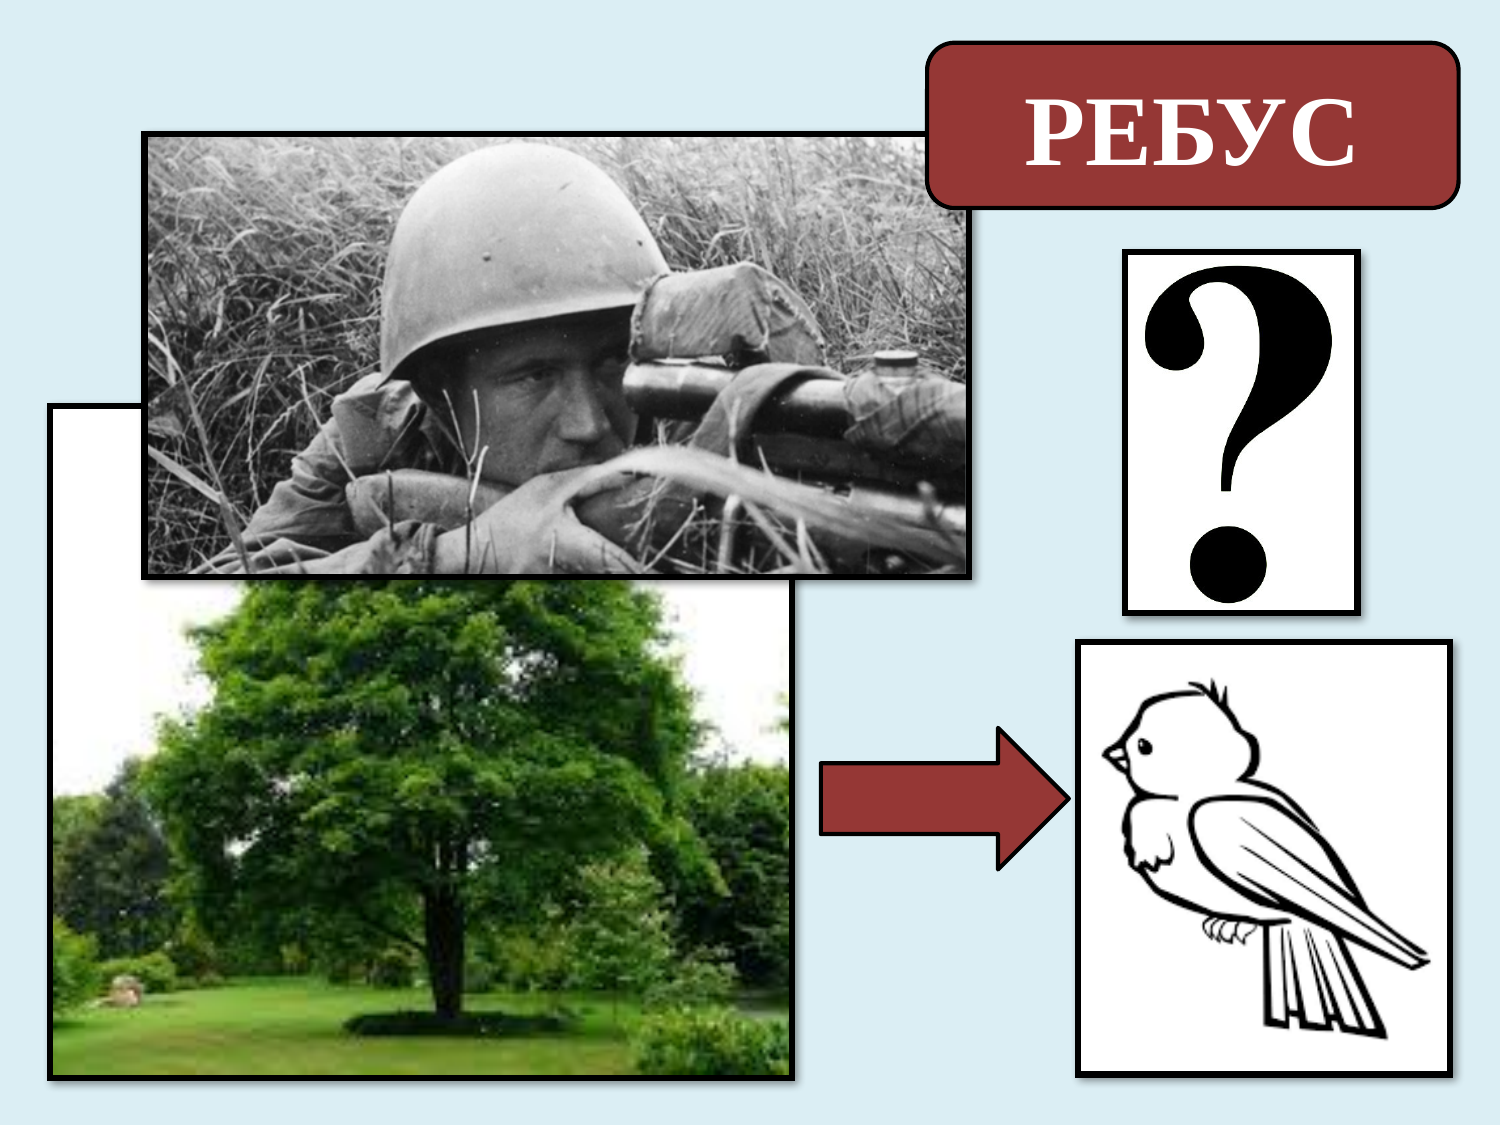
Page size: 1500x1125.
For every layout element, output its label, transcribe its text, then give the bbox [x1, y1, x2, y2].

picture [1127, 255, 1355, 610]
picture [1080, 644, 1448, 1072]
text_box РЕБУС [924, 40, 1461, 211]
picture [52, 136, 966, 1076]
text_box [818, 725, 1071, 872]
